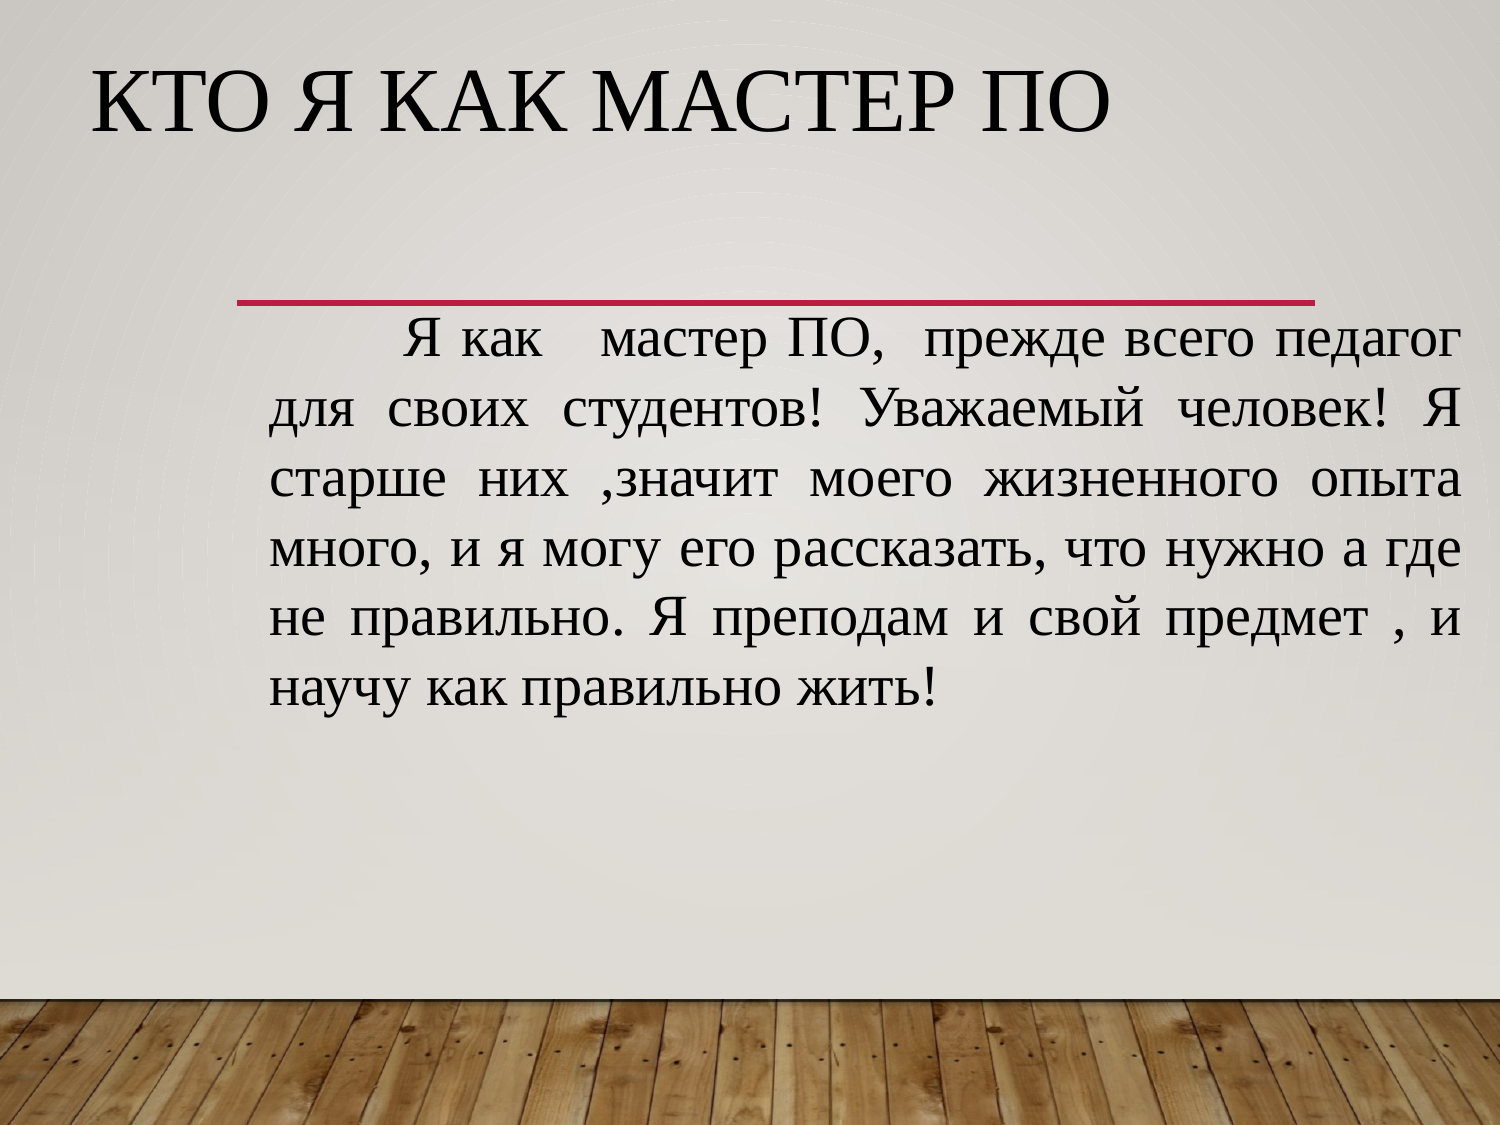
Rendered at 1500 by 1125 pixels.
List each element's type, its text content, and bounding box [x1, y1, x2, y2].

text_box Я как мастер ПО, прежде всего педагог для своих студентов! Уважаемый человек! Я старше них ,значит моего жизненного опыта много, и я могу его рассказать, что нужно а где не правильно. Я преподам и свой предмет , и научу как правильно жить! [112, 290, 1471, 941]
picture [0, 999, 1500, 1125]
title Кто я как мастер ПО [75, 45, 1425, 233]
